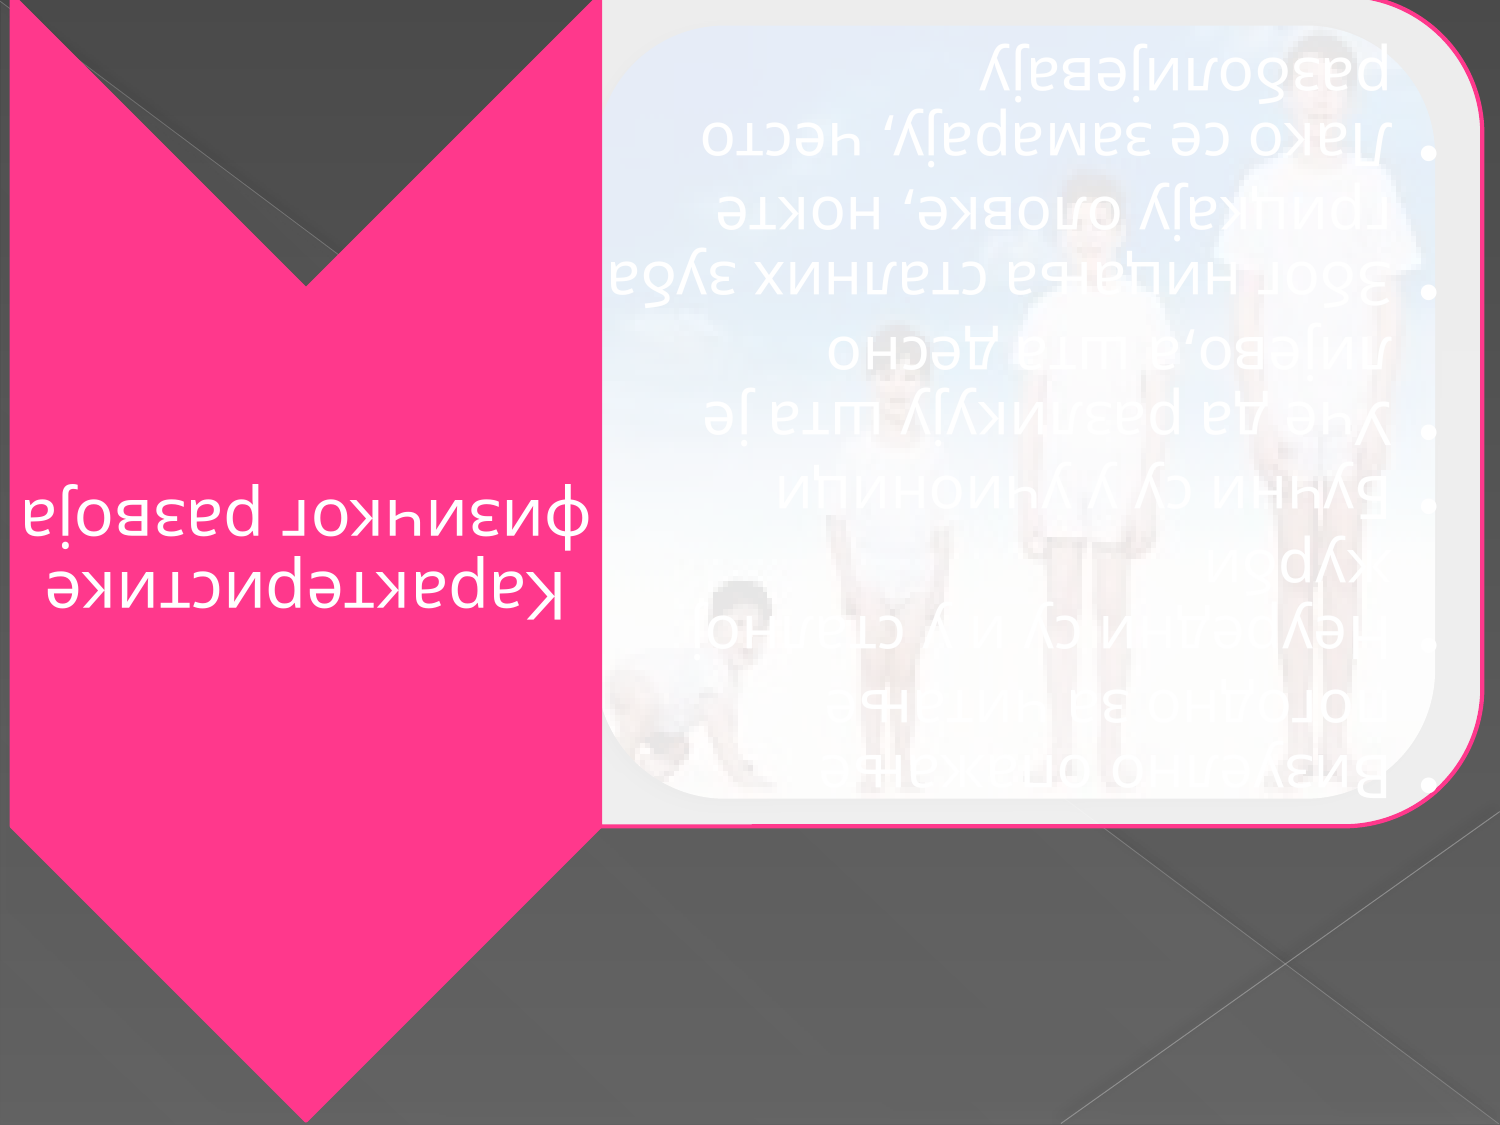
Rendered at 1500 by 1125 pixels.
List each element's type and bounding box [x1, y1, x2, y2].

list [11, 0, 1483, 1121]
